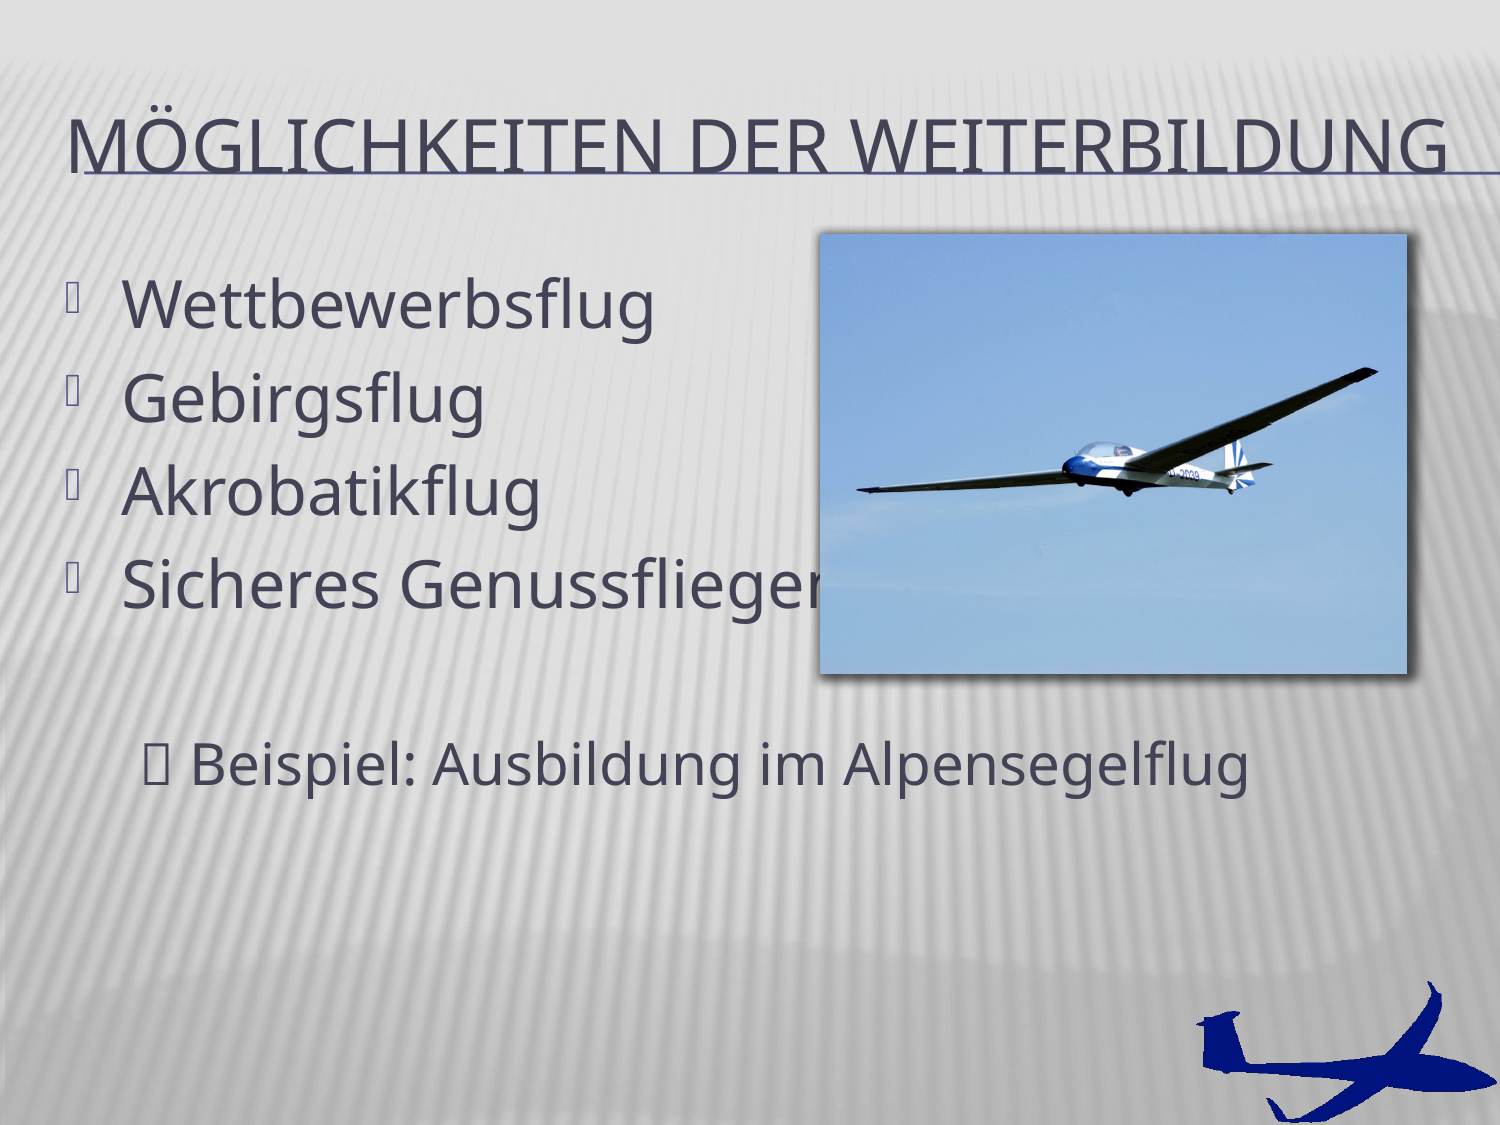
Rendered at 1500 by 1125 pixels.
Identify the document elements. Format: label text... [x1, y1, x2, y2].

picture [1195, 978, 1500, 1125]
title Möglichkeiten der Weiterbildung [50, 75, 1475, 213]
picture [819, 234, 1407, 674]
list Wettbewerbsflug Gebirgsflug Akrobatikflug Sicheres Genussfliegen  Beispiel: Ausbildung im Alpensegelflug [50, 254, 1475, 998]
